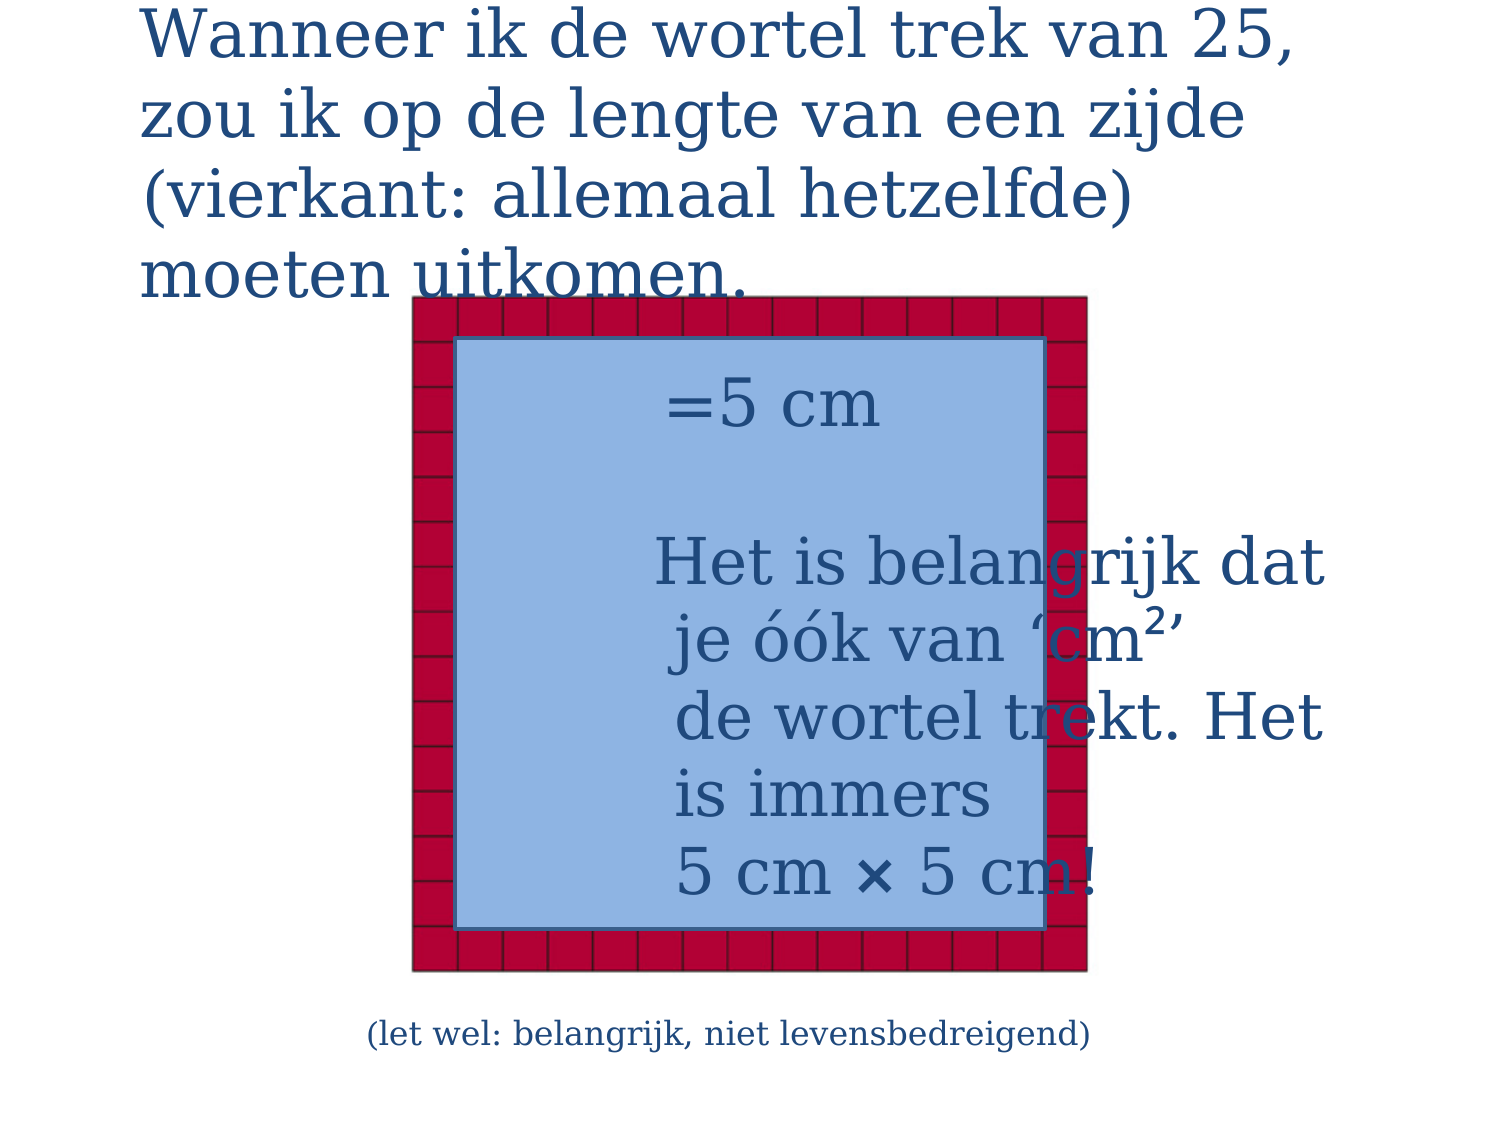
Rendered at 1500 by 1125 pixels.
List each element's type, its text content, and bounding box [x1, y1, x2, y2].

text_box Wanneer ik de wortel trek van 25, zou ik op de lengte van een zijde (vierkant: allemaal hetzelfde) moeten uitkomen. [124, 103, 1400, 199]
text_box (let wel: belangrijk, niet levensbedreigend) [64, 969, 1394, 1094]
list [398, 288, 1102, 980]
